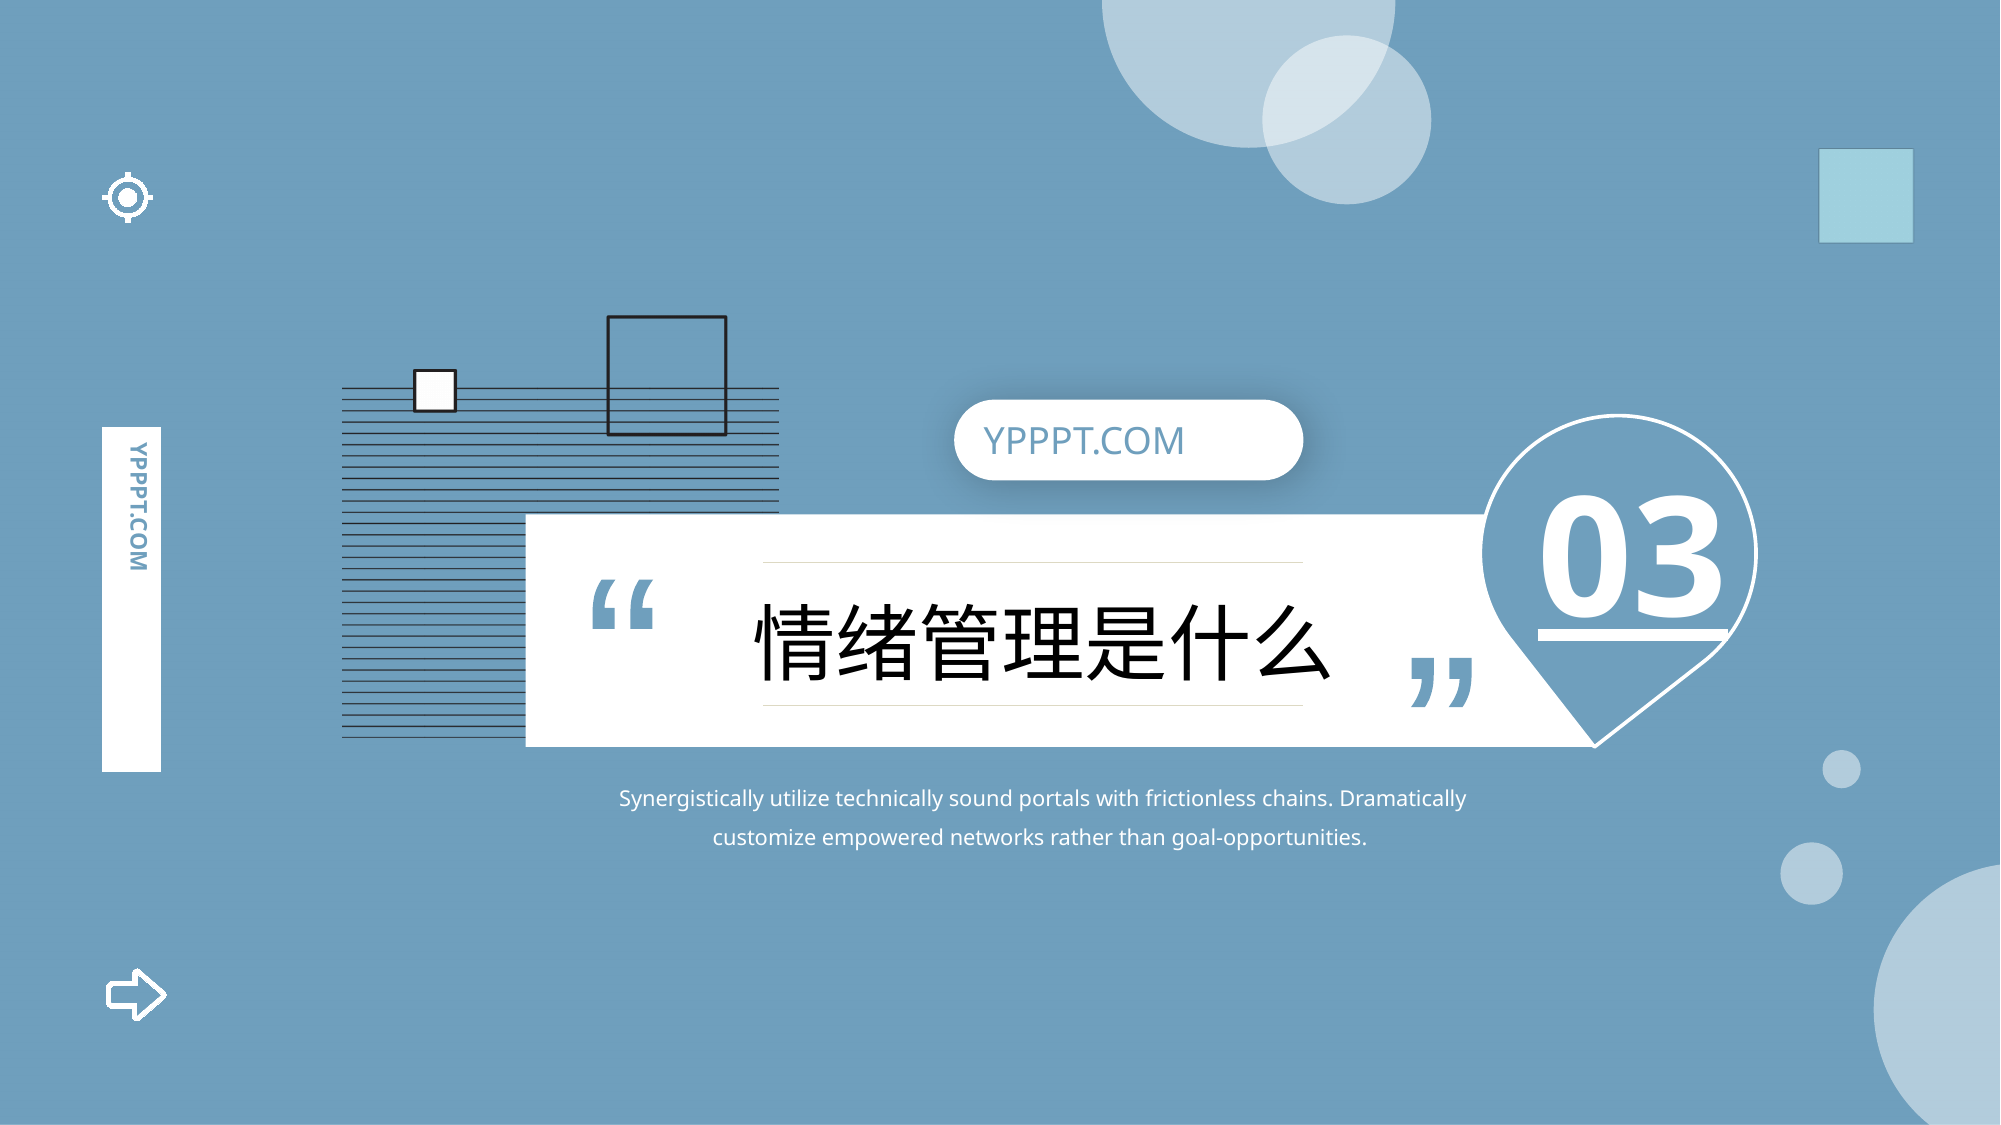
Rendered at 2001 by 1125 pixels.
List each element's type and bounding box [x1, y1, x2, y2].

picture [0, 0, 2000, 1125]
text_box [954, 399, 1304, 481]
